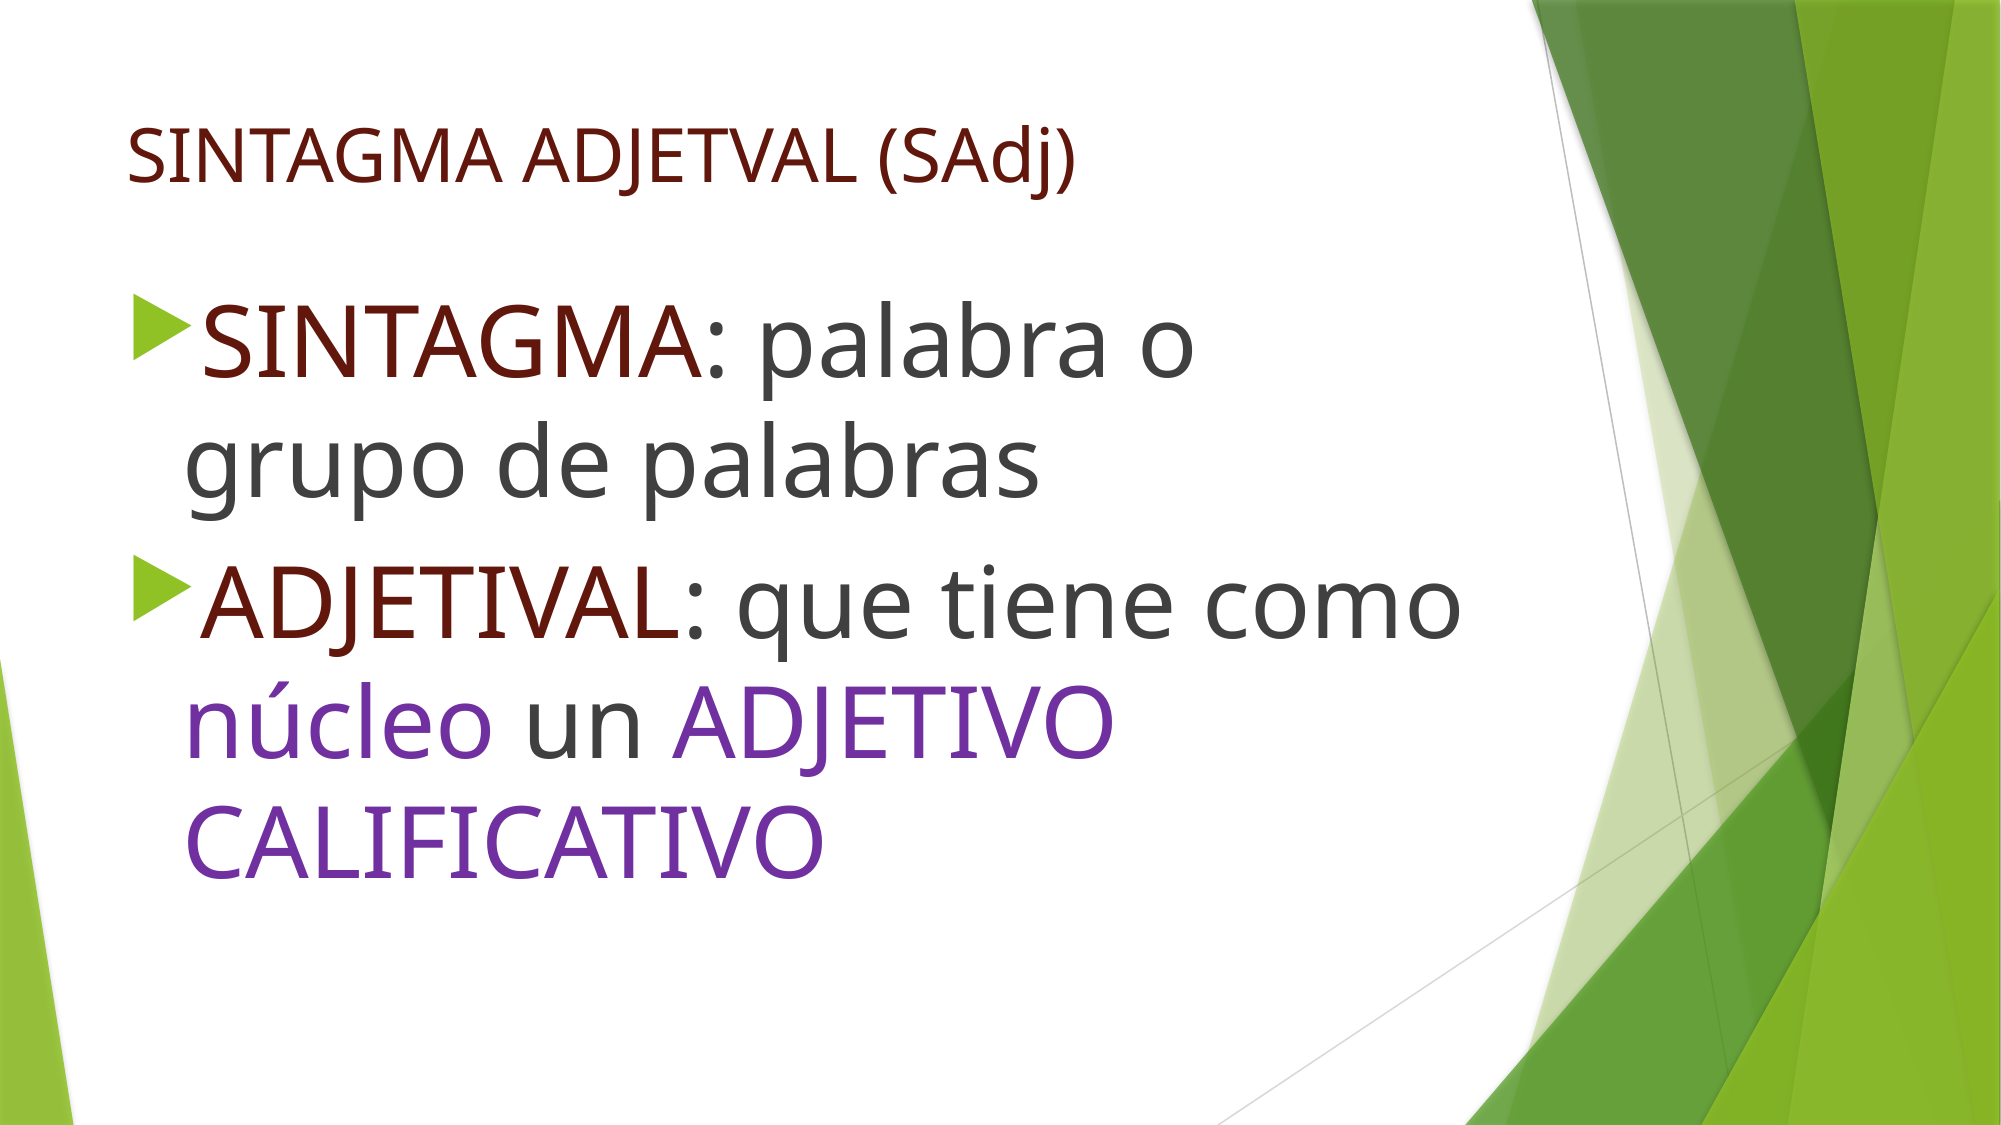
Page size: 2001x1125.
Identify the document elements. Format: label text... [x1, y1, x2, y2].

list SINTAGMA: palabra o grupo de palabras ADJETIVAL: que tiene como núcleo un ADJETIVO CALIFICATIVO [111, 270, 1522, 907]
title SINTAGMA ADJETVAL (SAdj) [111, 99, 1522, 270]
